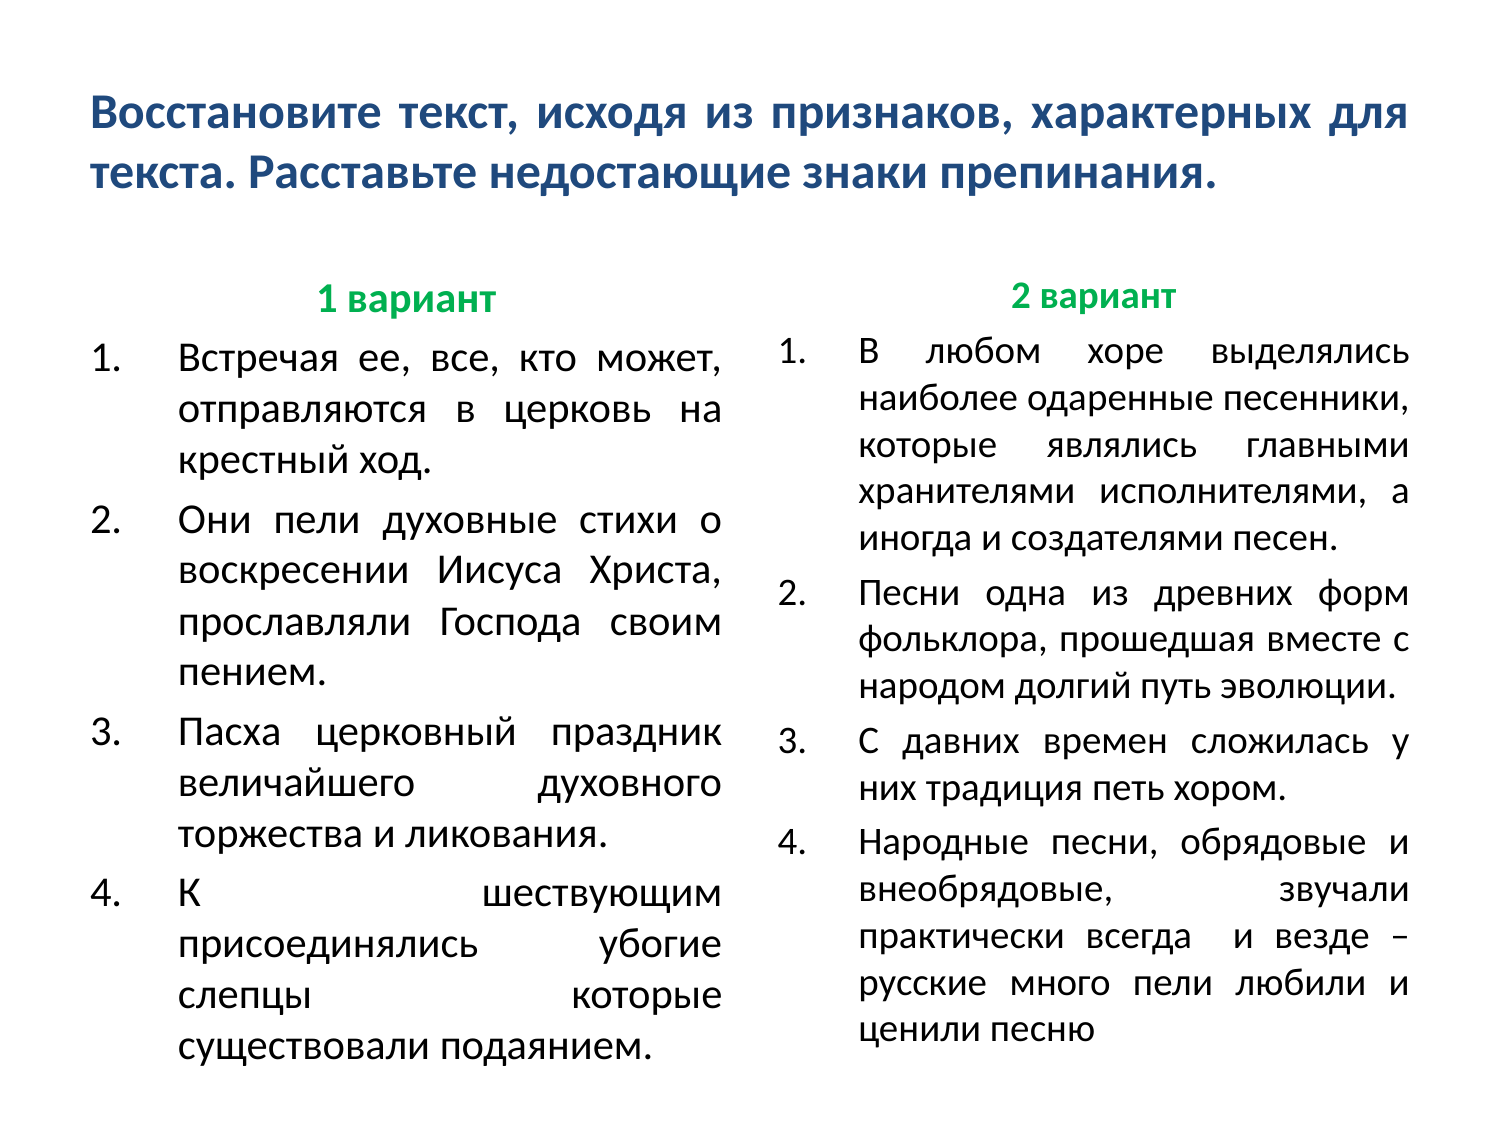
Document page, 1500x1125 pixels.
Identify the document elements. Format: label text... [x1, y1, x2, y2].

title Восстановите текст, исходя из признаков, характерных для текста. Расставьте недостающие знаки препинания. [75, 45, 1425, 233]
list 2 вариант В любом хоре выделялись наиболее одаренные песенники, которые являлись главными хранителями исполнителями, а иногда и создателями песен. Песни одна из древних форм фольклора, прошедшая вместе с народом долгий путь эволюции. С давних времен сложилась у них традиция петь хором. Народные песни, обрядовые и внеобрядовые, звучали практически всегда и везде – русские много пели любили и ценили песню [762, 262, 1425, 1094]
list 1 вариант Встречая ее, все, кто может, отправляются в церковь на крестный ход. Они пели духовные стихи о воскресении Иисуса Христа, прославляли Господа своим пением. Пасха церковный праздник величайшего духовного торжества и ликования. К шествующим присоединялись убогие слепцы которые существовали подаянием. [75, 262, 738, 1094]
